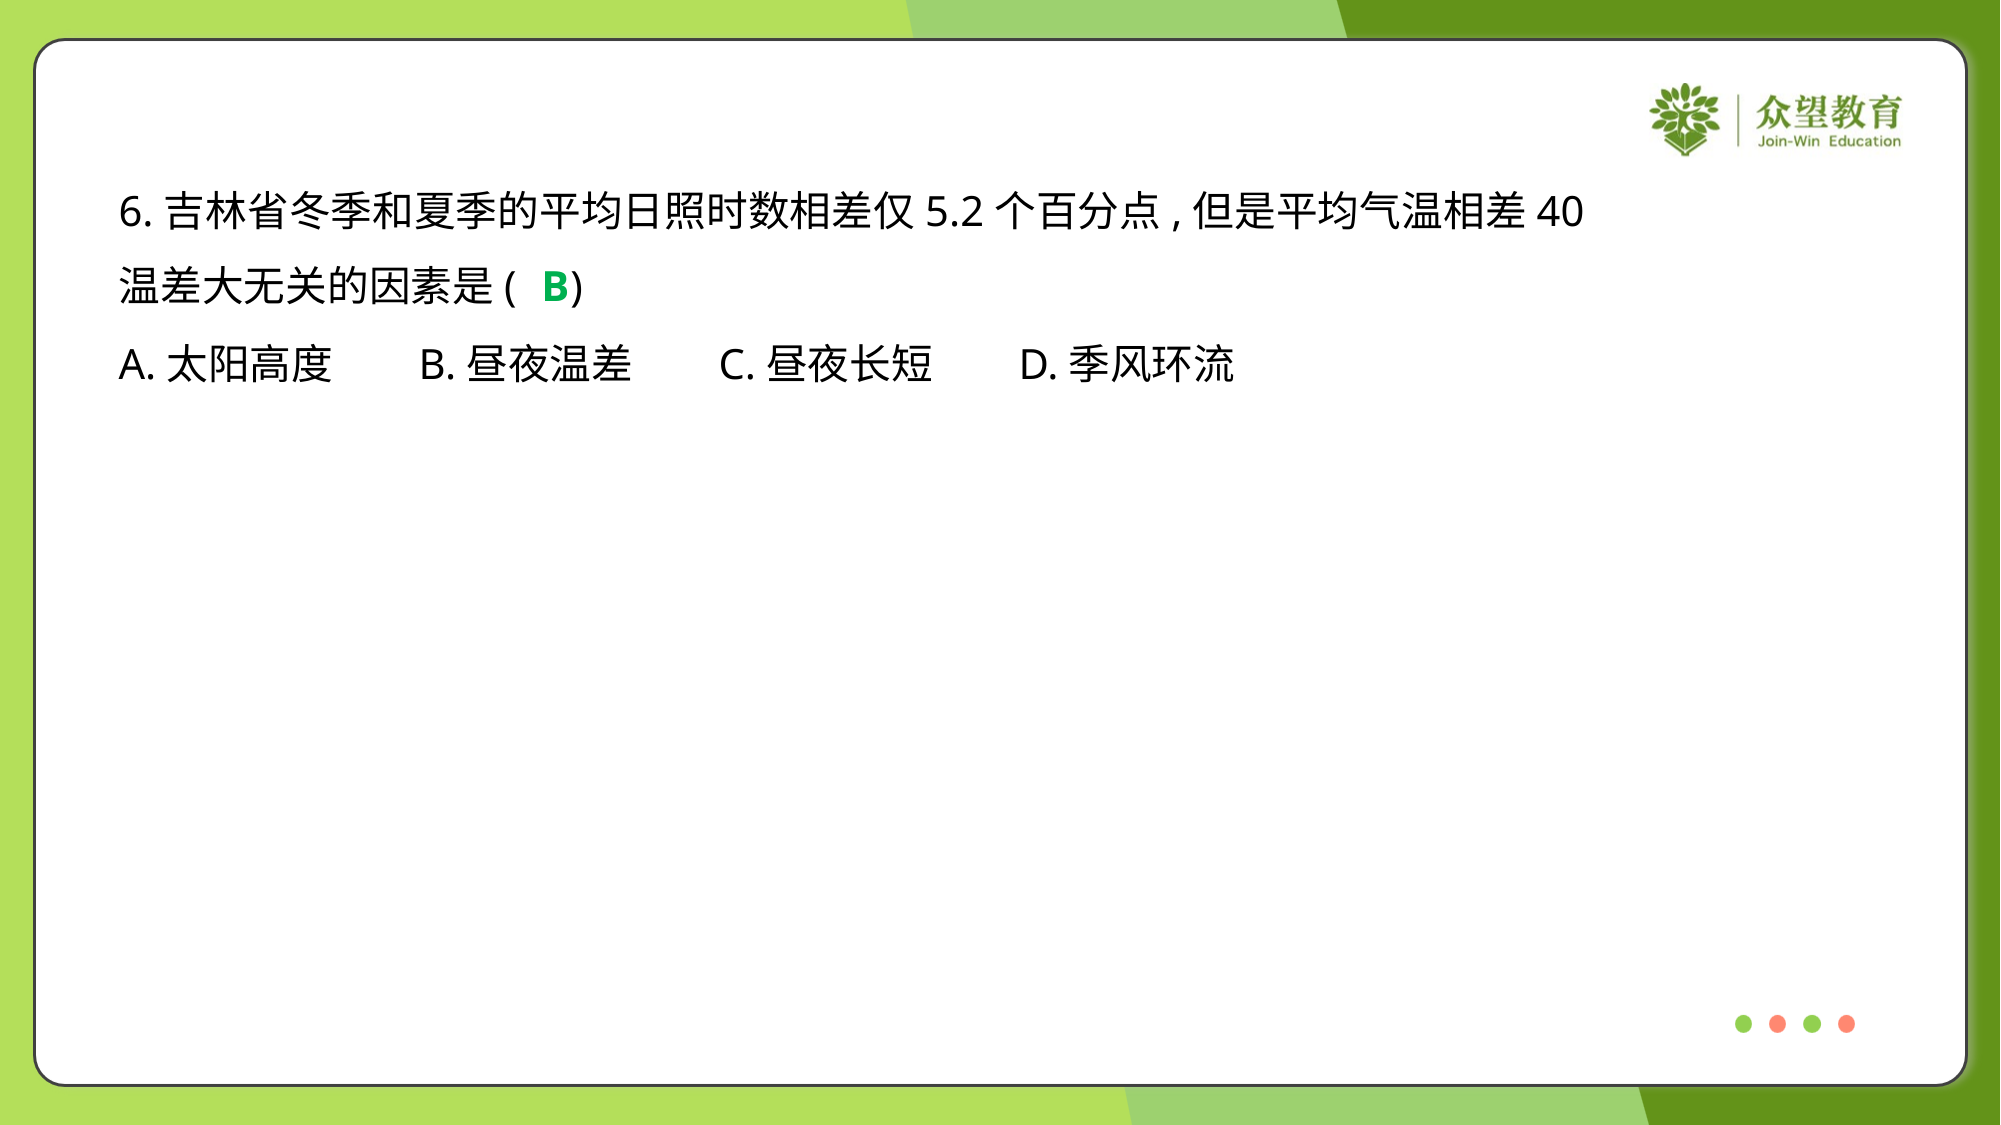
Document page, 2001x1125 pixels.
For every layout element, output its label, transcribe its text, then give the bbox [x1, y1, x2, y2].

picture [0, 0, 2000, 1125]
text_box B [526, 234, 585, 310]
text_box A.太阳高度 B.昼夜温差 C.昼夜长短 D.季风环流 [118, 317, 1883, 388]
